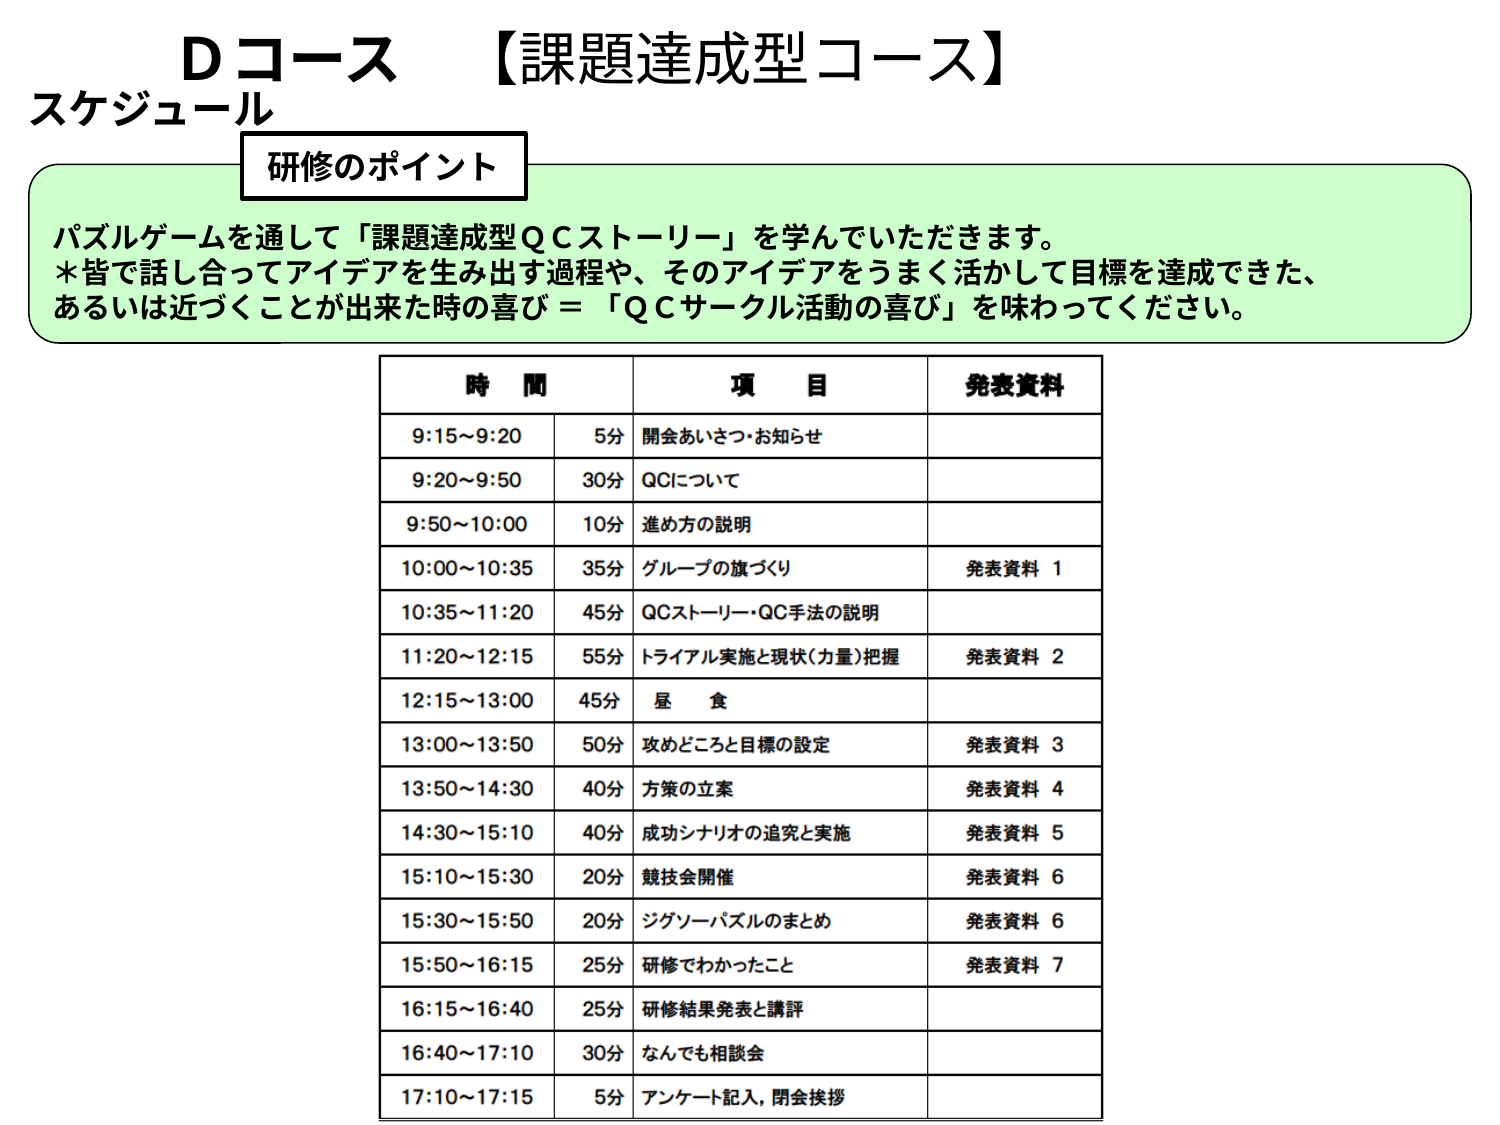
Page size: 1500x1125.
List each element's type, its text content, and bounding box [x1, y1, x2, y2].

text_box スケジュール [12, 75, 625, 140]
text_box パズルゲームを通して「課題達成型ＱＣストーリー」を学んでいただきます。 ＊皆で話し合ってアイデアを生み出す過程や、そのアイデアをうまく活かして目標を達成できた、 あるいは近づくことが出来た時の喜び ＝ 「ＱＣサークル活動の喜び」を味わってください。 [28, 164, 1472, 343]
text_box 研修のポイント [240, 131, 528, 201]
text_box Ｄコース 【課題達成型コース】 [12, 14, 1200, 88]
picture [373, 349, 1109, 1125]
